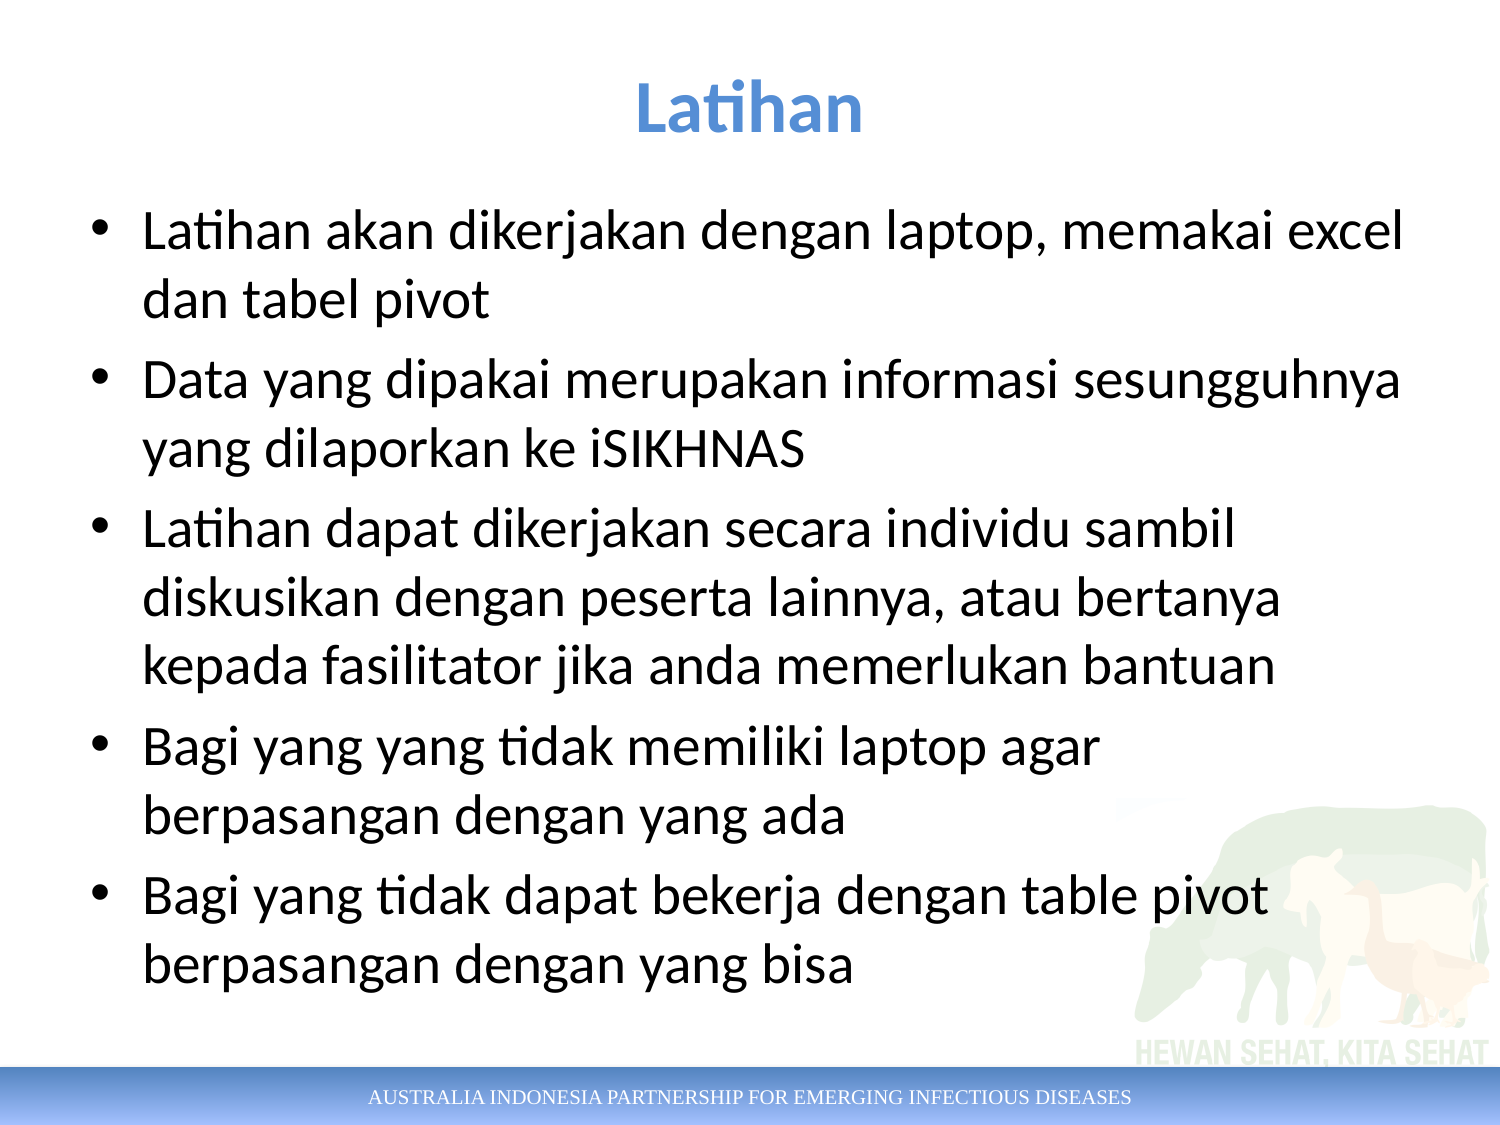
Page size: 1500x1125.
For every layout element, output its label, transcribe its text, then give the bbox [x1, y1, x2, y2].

list Latihan akan dikerjakan dengan laptop, memakai excel dan tabel pivot Data yang dipakai merupakan informasi sesungguhnya yang dilaporkan ke iSIKHNAS Latihan dapat dikerjakan secara individu sambil diskusikan dengan peserta lainnya, atau bertanya kepada fasilitator jika anda memerlukan bantuan Bagi yang yang tidak memiliki laptop agar berpasangan dengan yang ada Bagi yang tidak dapat bekerja dengan table pivot berpasangan dengan yang bisa [75, 184, 1425, 1005]
title Latihan [75, 45, 1425, 161]
